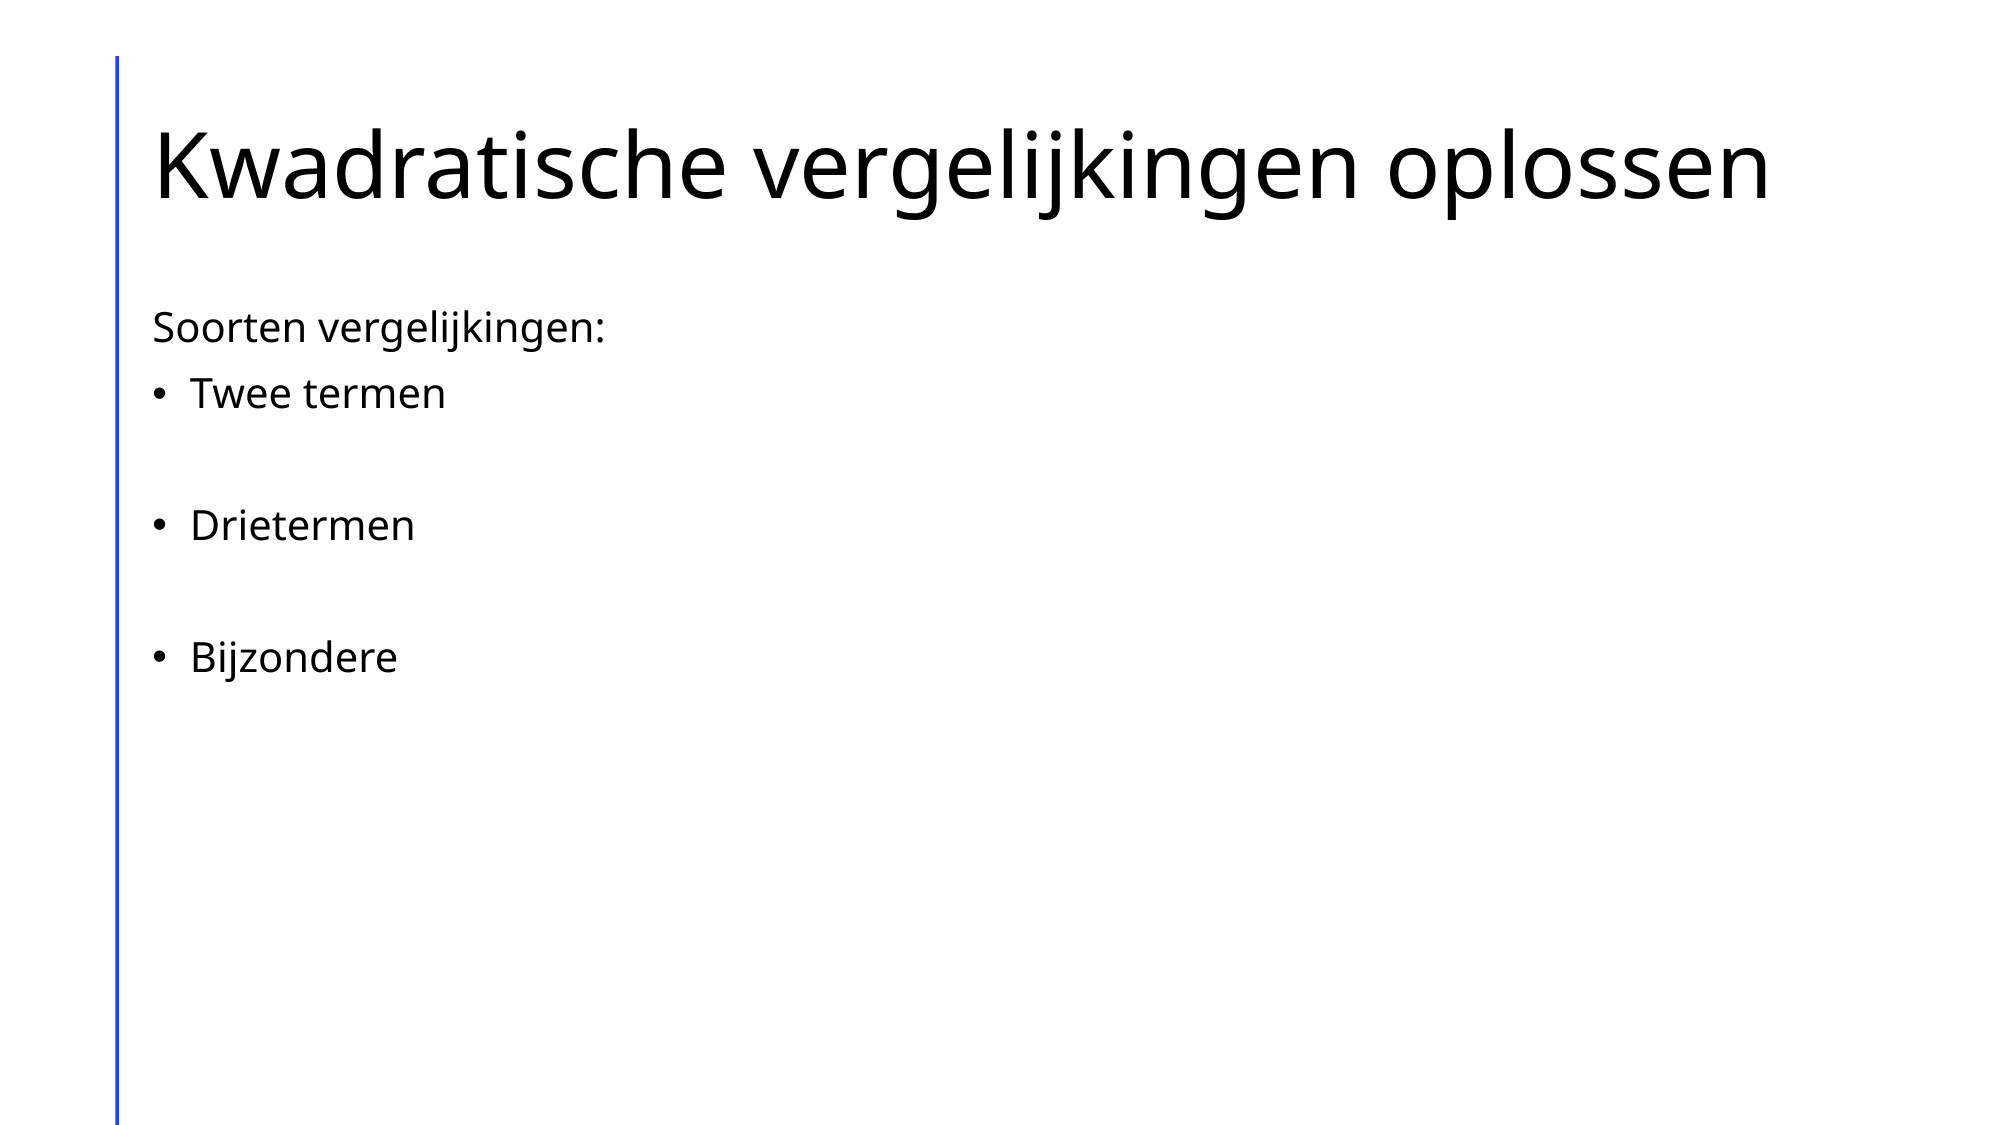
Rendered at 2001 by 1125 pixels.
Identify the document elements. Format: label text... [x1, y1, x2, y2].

list Soorten vergelijkingen: Twee termen Drietermen Bijzondere [137, 299, 931, 1014]
title Kwadratische vergelijkingen oplossen [137, 59, 1863, 278]
